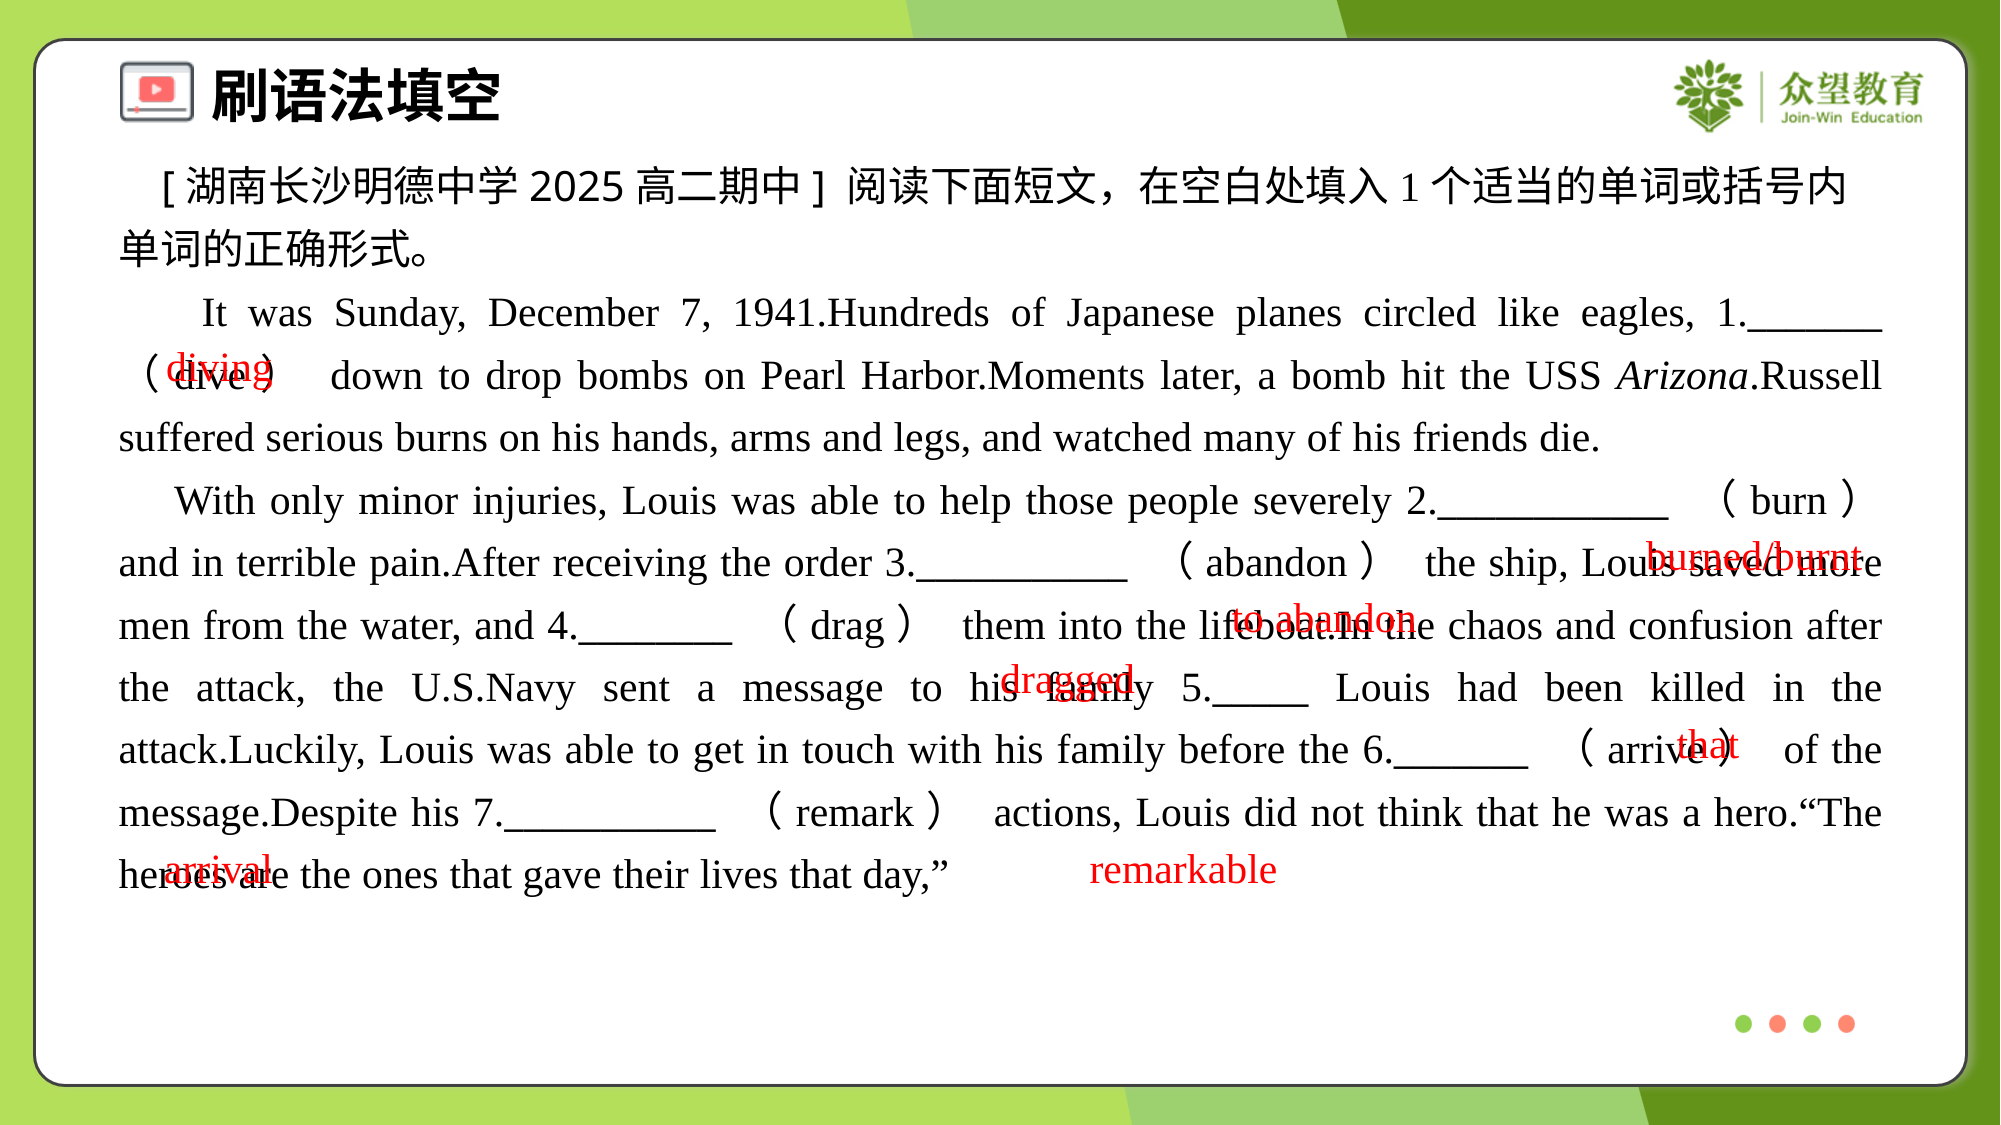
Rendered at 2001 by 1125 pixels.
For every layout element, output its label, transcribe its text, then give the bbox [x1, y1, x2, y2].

text_box dragged [995, 639, 1140, 697]
text_box to abandon [1222, 578, 1427, 636]
picture [0, 0, 2000, 1125]
text_box burned/burnt [1642, 516, 1867, 574]
text_box remarkable [1085, 828, 1282, 887]
text_box that [1672, 703, 1744, 762]
text_box diving [161, 326, 278, 385]
text_box [湖南长沙明德中学2025高二期中] 阅读下面短文，在空白处填入1个适当的单词或括号内单词的正确形式。 It was Sunday, December 7, 1941.Hundreds of Japanese planes circled like eagles, 1._______ （dive） down to drop bombs on Pearl Harbor.Moments later, a bomb hit the USS Arizona.Russell suffered serious burns on his hands, arms and legs, and watched many of his friends die. With only minor injuries, Louis was able to help those people severely 2.____________ （burn） and in terrible pain.After receiving the order 3.___________ （abandon） the ship, Louis saved more men from the water, and 4.________ （drag） them into the lifeboat.In the chaos and confusion after the attack, the U.S.Navy sent a message to his family 5._____ Louis had been killed in the attack.Luckily, Louis was able to get in touch with his family before the 6._______ （arrive） of the message.Despite his 7.___________ （remark） actions, Louis did not think that he was a hero.“The heroes are the ones that gave their lives that day,” [118, 147, 1883, 961]
text_box arrival [159, 828, 278, 887]
